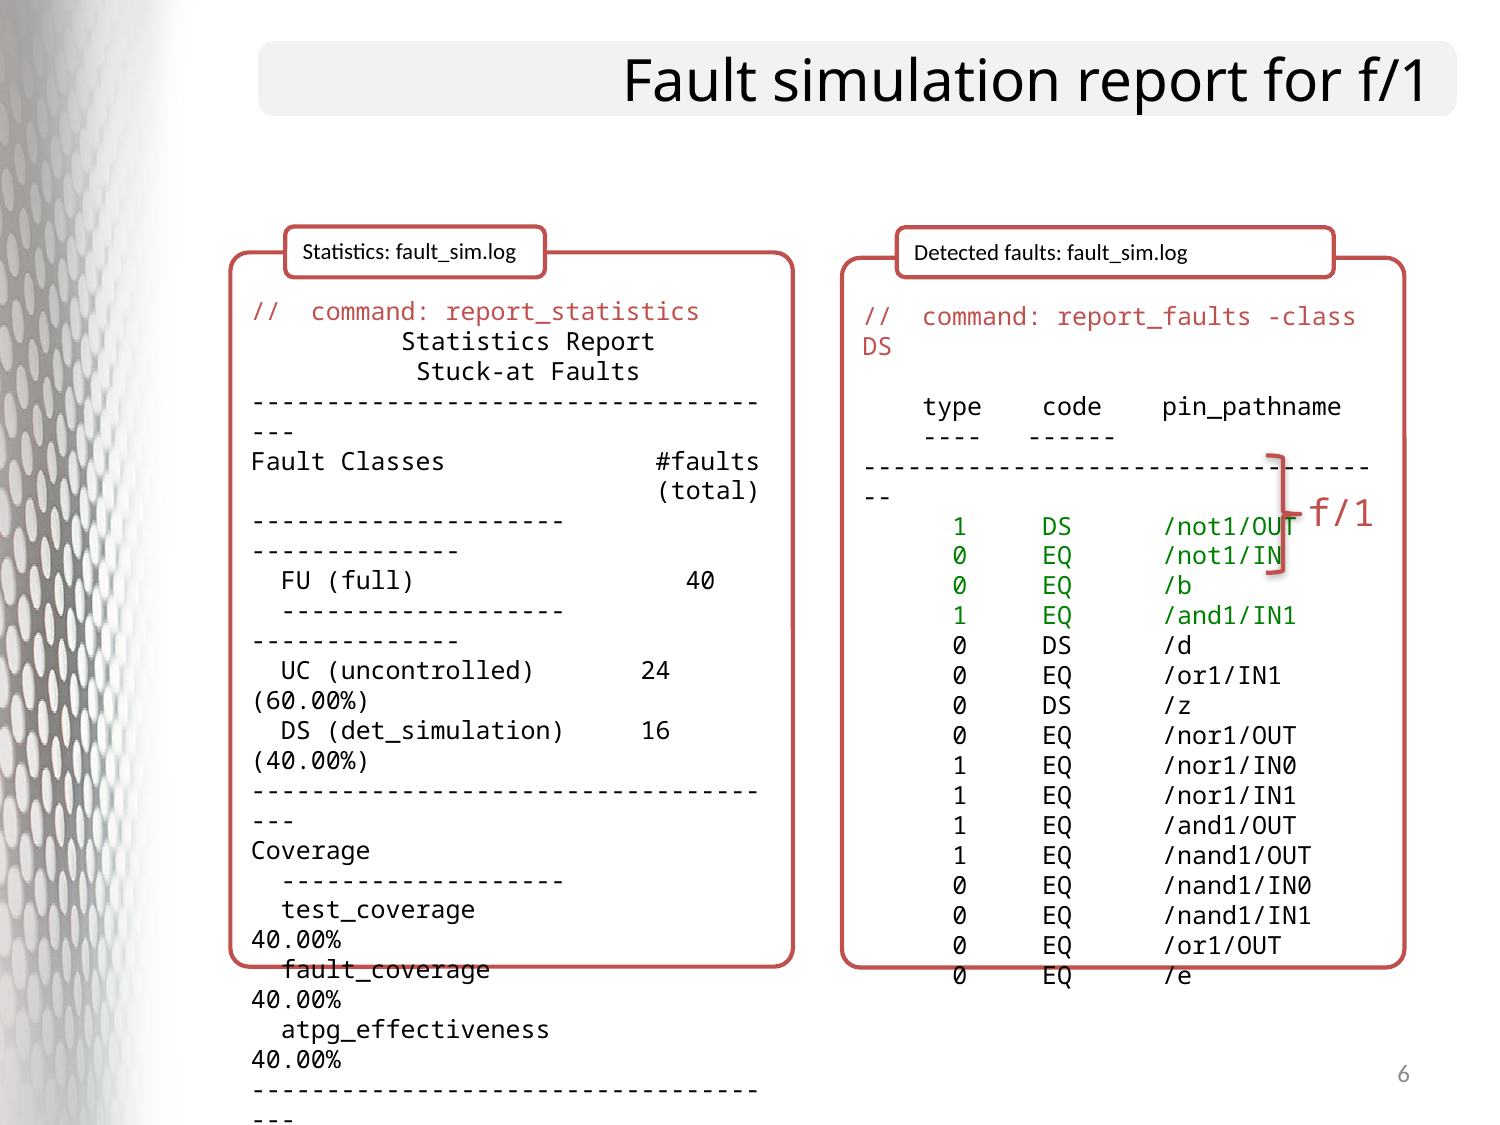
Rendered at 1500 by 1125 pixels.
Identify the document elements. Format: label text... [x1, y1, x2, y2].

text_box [841, 227, 1405, 968]
slide_number 6 [1074, 1042, 1425, 1103]
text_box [230, 226, 794, 967]
title Fault simulation report for f/1 [58, 40, 1449, 117]
picture [0, 0, 200, 1125]
